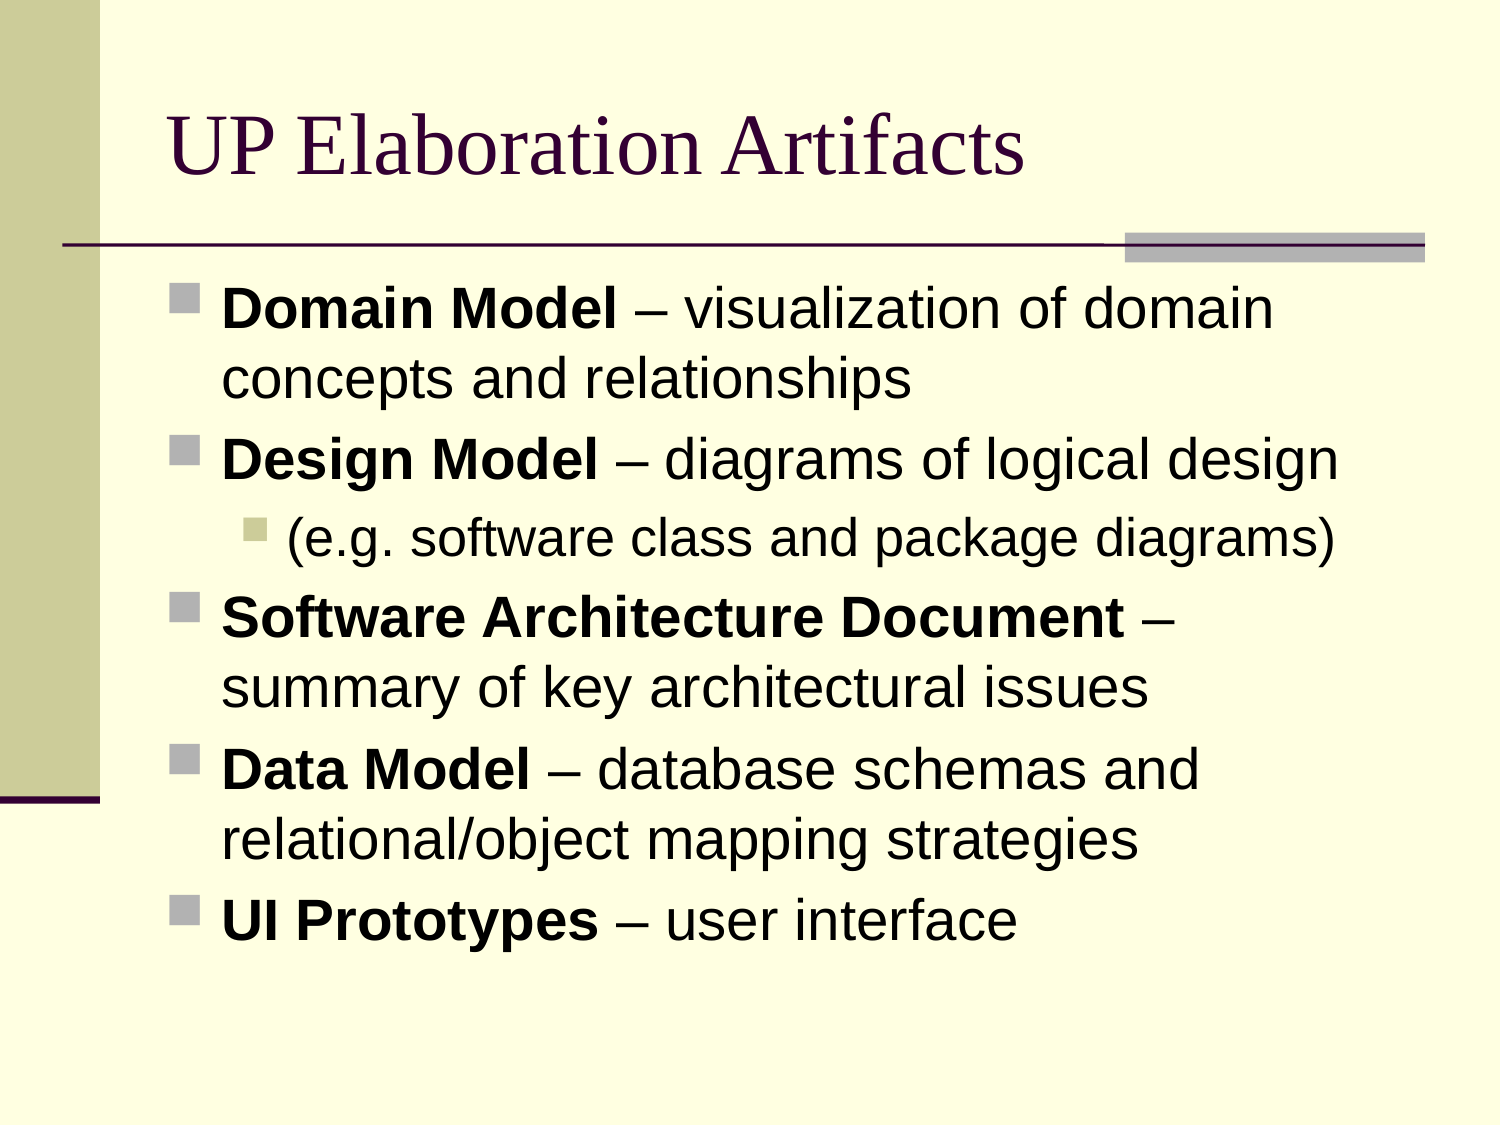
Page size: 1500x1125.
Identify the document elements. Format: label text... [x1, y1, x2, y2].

list Domain Model – visualization of domain concepts and relationships Design Model – diagrams of logical design (e.g. software class and package diagrams) Software Architecture Document – summary of key architectural issues Data Model – database schemas and relational/object mapping strategies UI Prototypes – user interface [149, 262, 1426, 1006]
title UP Elaboration Artifacts [149, 45, 1426, 234]
